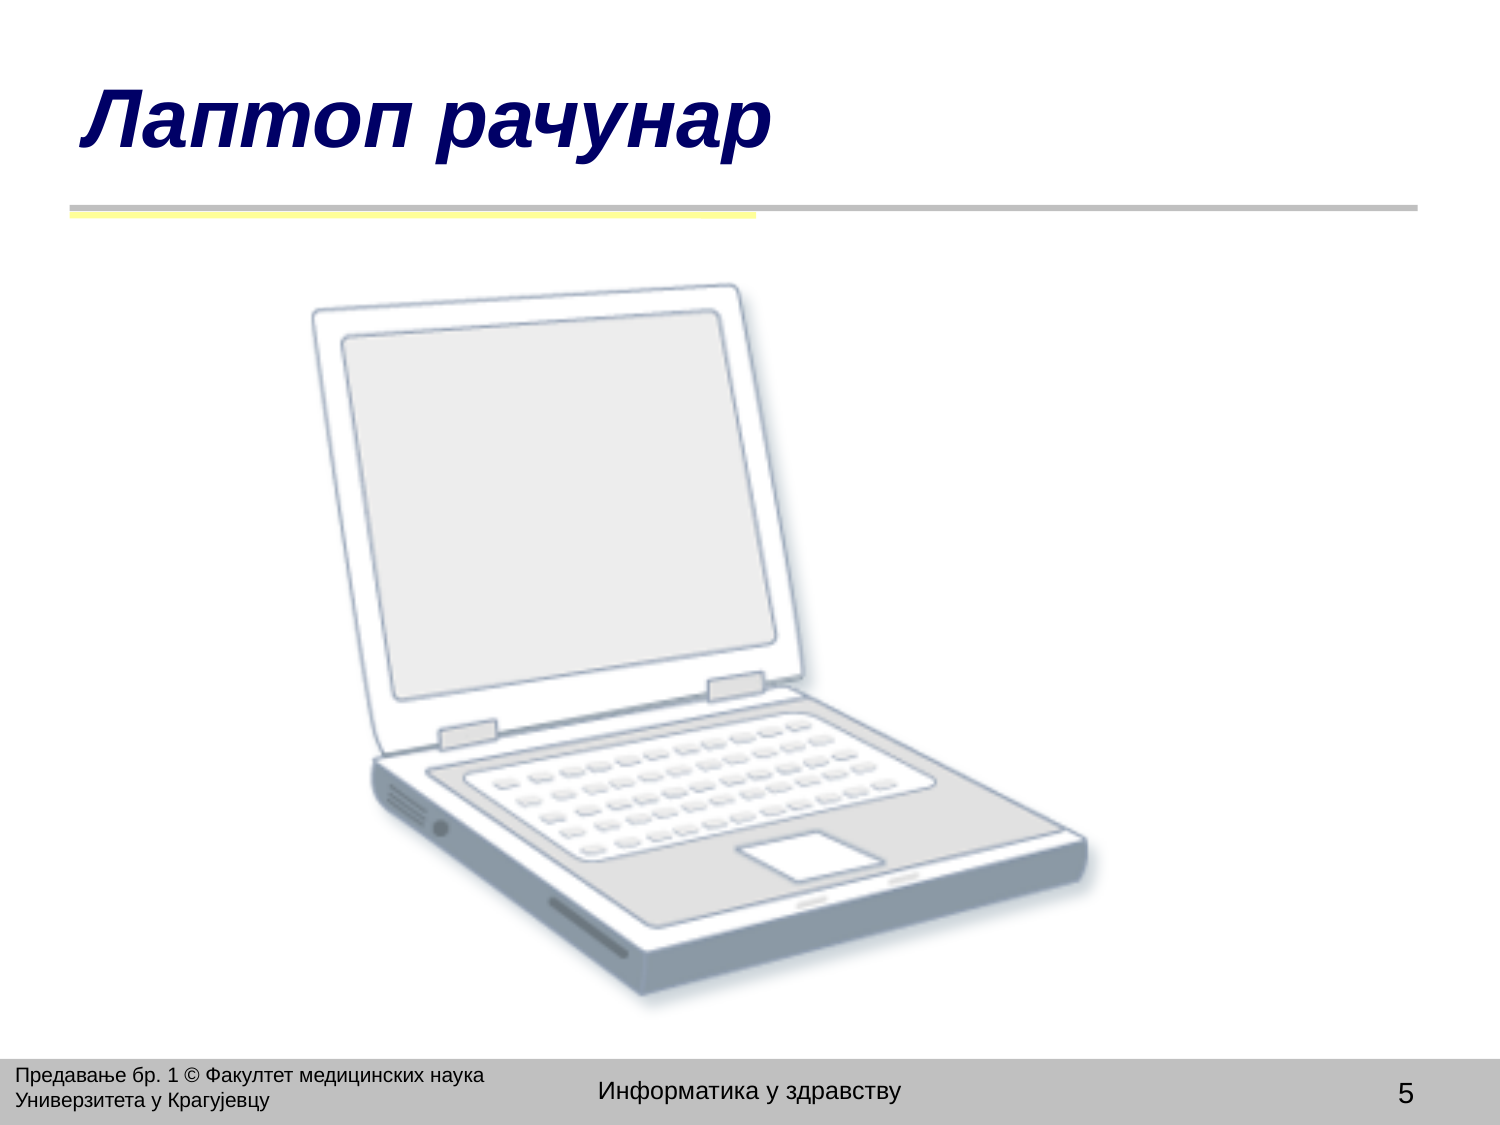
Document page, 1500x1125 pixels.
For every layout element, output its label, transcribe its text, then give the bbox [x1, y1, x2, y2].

slide_number Предавање бр. 1 © Факултет медицинских наука Универзитета у Крагујевцу [0, 1053, 599, 1108]
slide_number 5 [1079, 1066, 1430, 1125]
footer Информатика у здравству [512, 1066, 988, 1125]
title Лаптоп рачунар [69, 19, 1426, 208]
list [292, 239, 1153, 1039]
